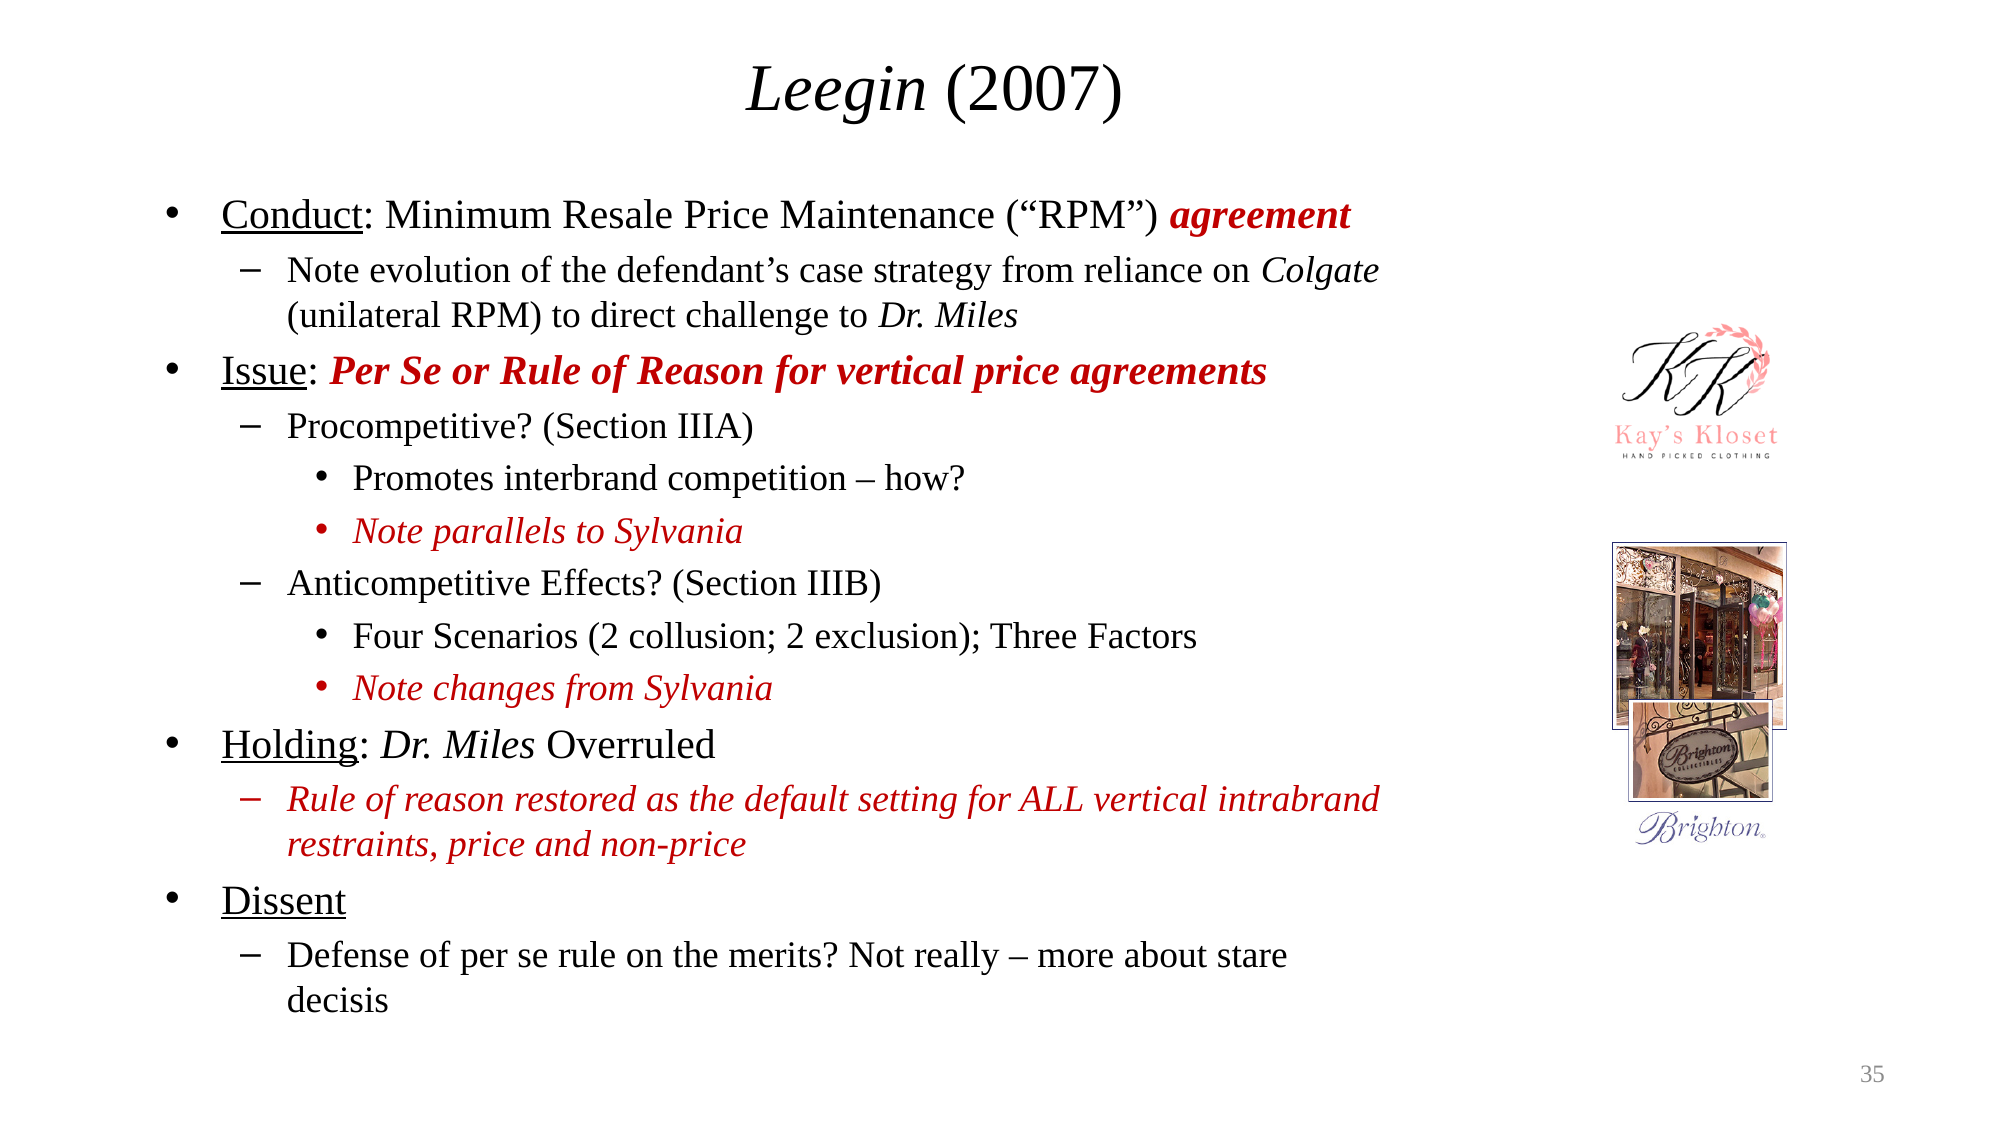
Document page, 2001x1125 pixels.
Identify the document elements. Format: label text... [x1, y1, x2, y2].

slide_number 35 [1433, 1042, 1900, 1103]
title Leegin (2007) [350, 37, 1538, 130]
picture [1612, 322, 1780, 463]
picture [1612, 542, 1787, 848]
list Conduct: Minimum Resale Price Maintenance (“RPM”) agreement Note evolution of the defendant’s case strategy from reliance on Colgate (unilateral RPM) to direct challenge to Dr. Miles Issue: Per Se or Rule of Reason for vertical price agreements Procompetitive? (Section IIIA) Promotes interbrand competition – how? Note parallels to Sylvania Anticompetitive Effects? (Section IIIB) Four Scenarios (2 collusion; 2 exclusion); Three Factors Note changes from Sylvania Holding: Dr. Miles Overruled Rule of reason restored as the default setting for ALL vertical intrabrand restraints, price and non-price Dissent Defense of per se rule on the merits? Not really – more about stare decisis [150, 179, 1413, 1075]
